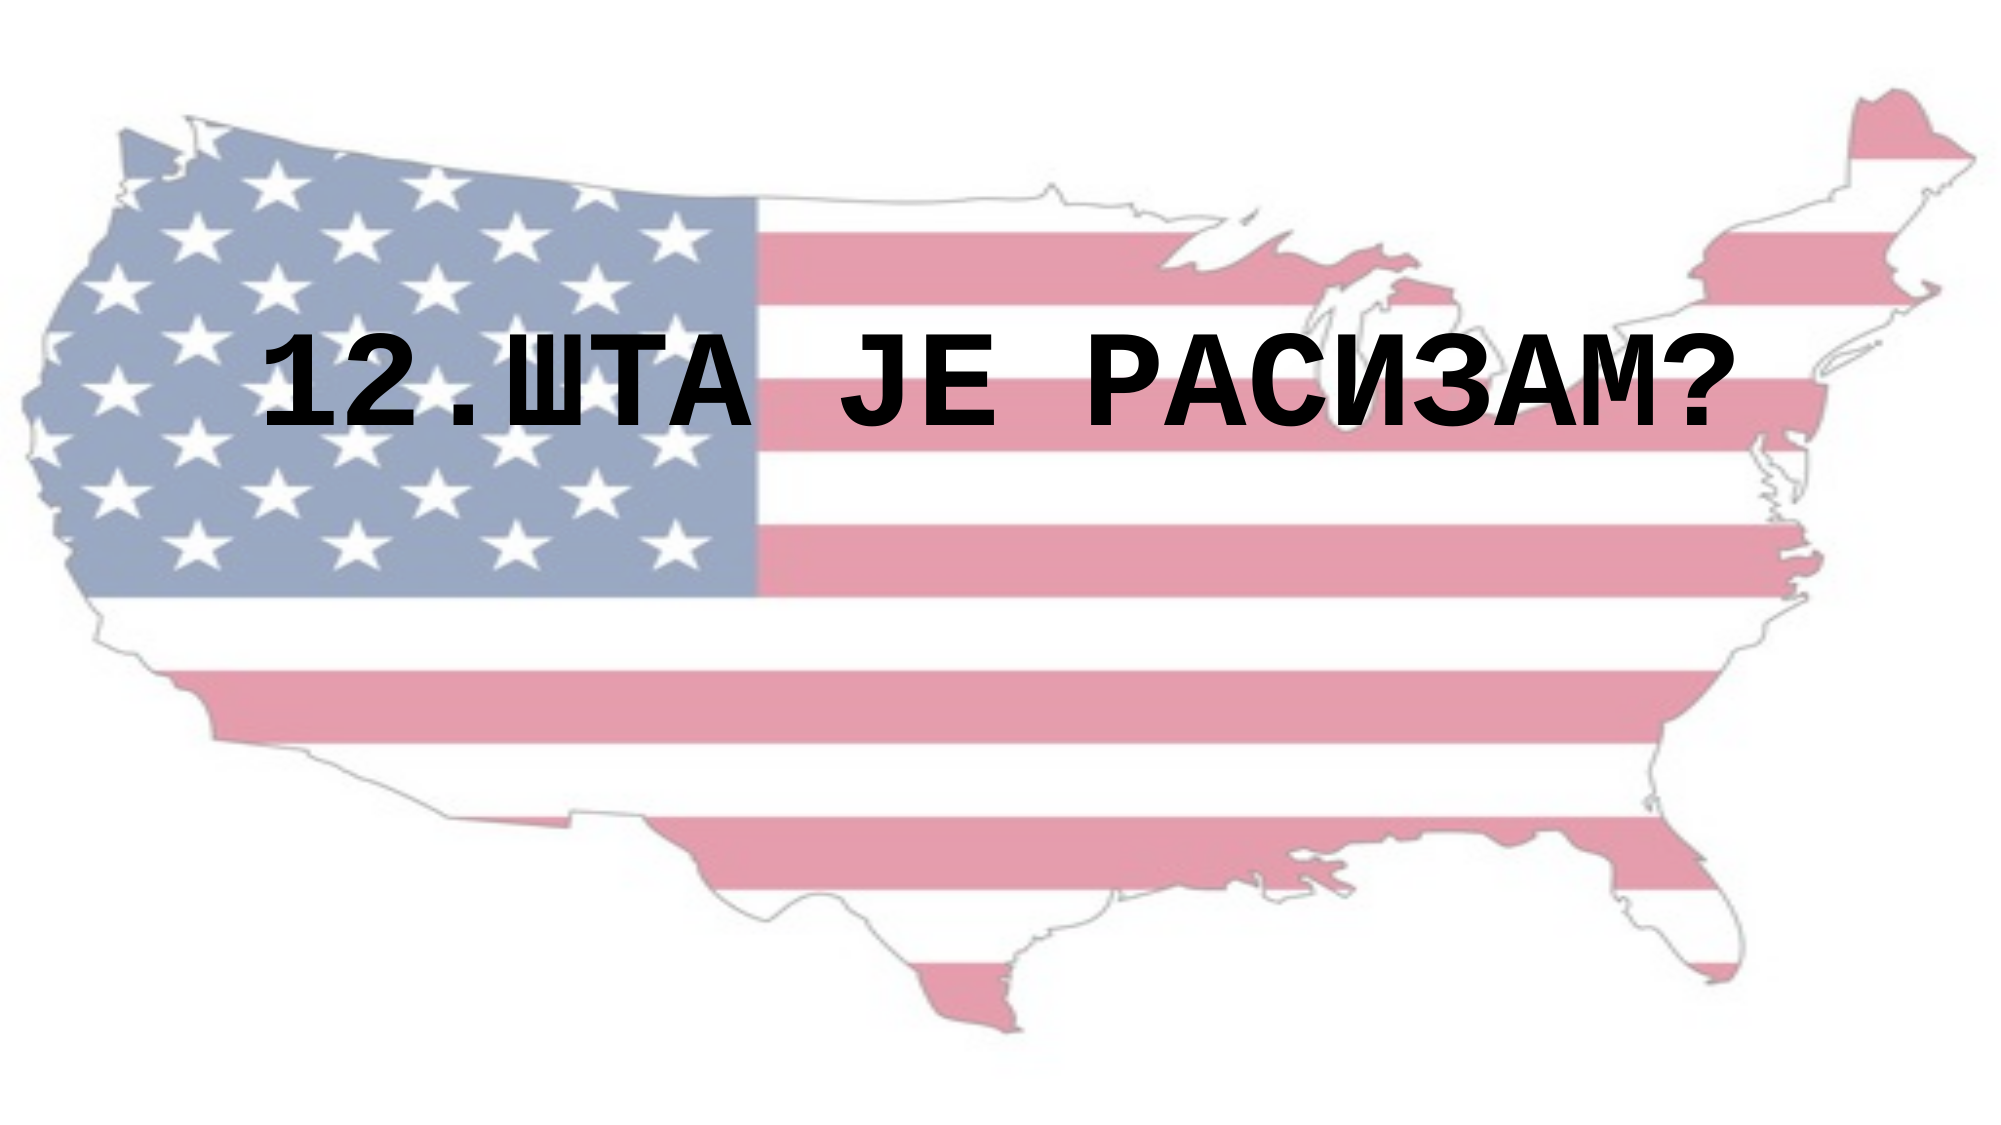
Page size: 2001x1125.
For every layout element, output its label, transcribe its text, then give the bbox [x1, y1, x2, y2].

list 12.ШТА ЈЕ РАСИЗАМ? [137, 299, 1863, 1014]
